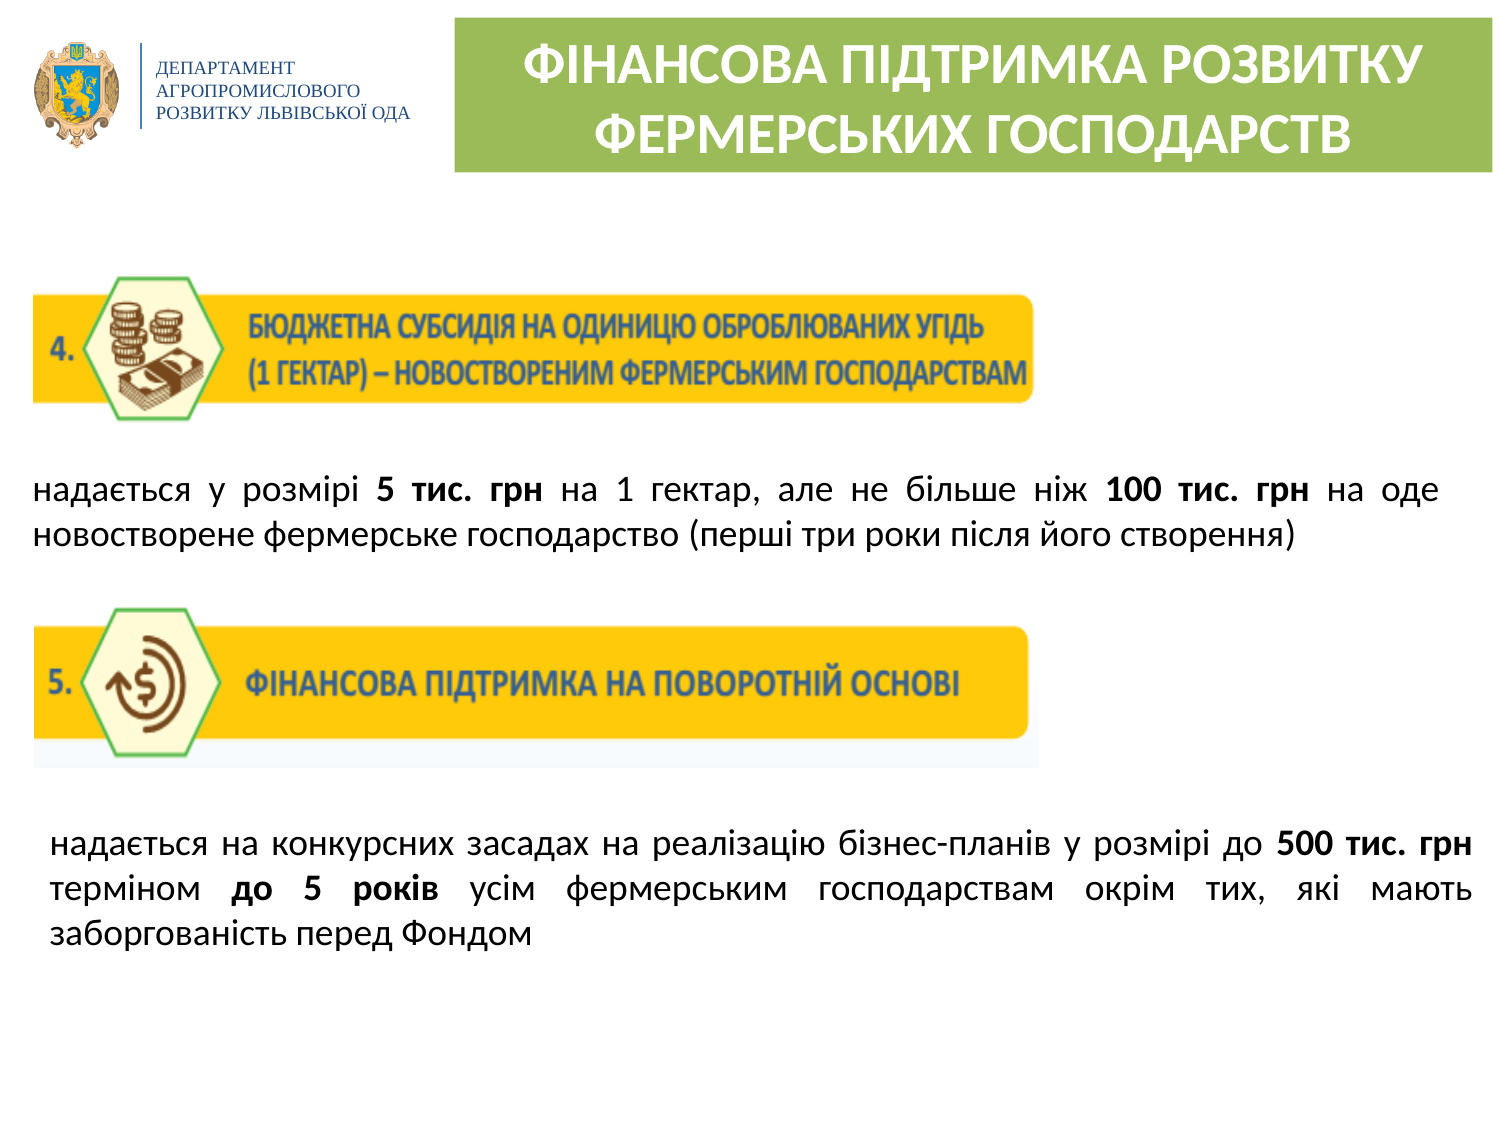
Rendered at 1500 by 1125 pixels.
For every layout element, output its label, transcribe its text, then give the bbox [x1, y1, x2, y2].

picture [34, 607, 1039, 769]
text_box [34, 42, 1082, 150]
text_box надається у розмірі 5 тис. грн на 1 гектар, але не більше ніж 100 тис. грн на оде новостворене фермерське господарство (перші три роки після його створення) [17, 456, 1471, 562]
picture [33, 275, 1036, 428]
text_box надається на конкурсних засадах на реалізацію бізнес-планів у розмірі до 500 тис. грн терміном до 5 років усім фермерським господарствам окрім тих, які мають заборгованість перед Фондом [34, 810, 1488, 961]
text_box ФІНАНСОВА ПІДТРИМКА РОЗВИТКУ ФЕРМЕРСЬКИХ ГОСПОДАРСТВ [454, 17, 1493, 173]
